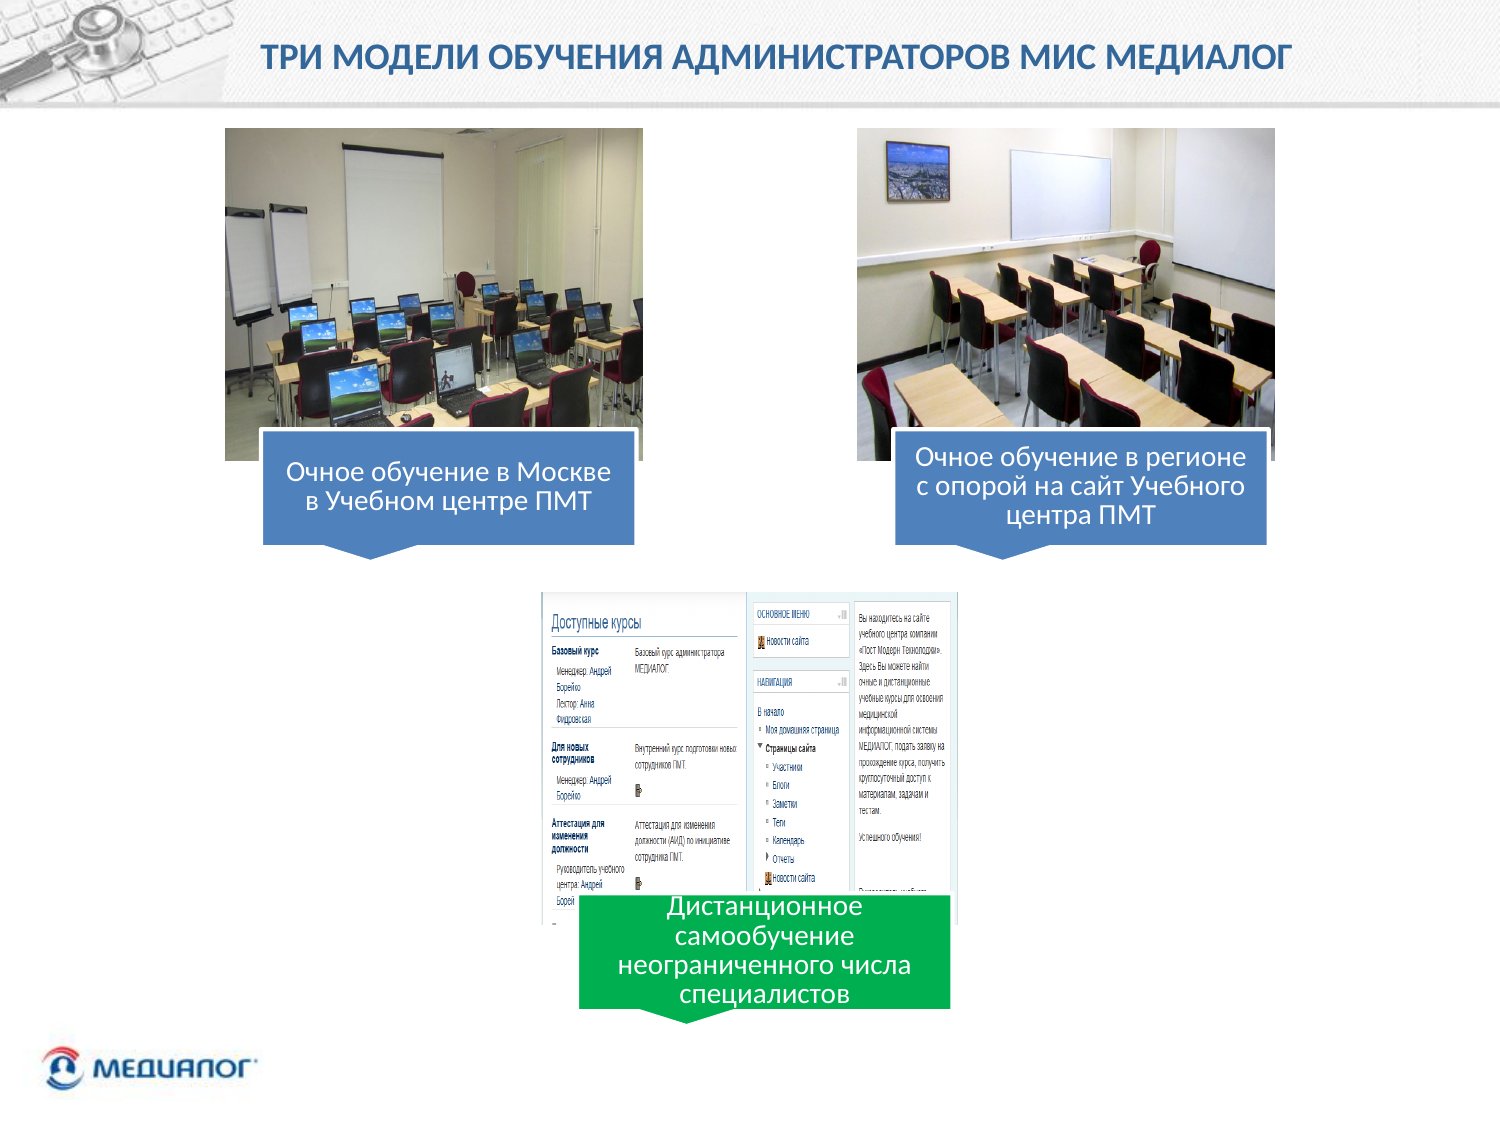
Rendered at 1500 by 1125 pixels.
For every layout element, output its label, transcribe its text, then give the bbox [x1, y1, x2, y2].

text_box ТРИ МОДЕЛИ ОБУЧЕНИЯ АДМИНИСТРАТОРОВ МИС МЕДИАЛОГ [245, 24, 1312, 96]
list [146, 125, 1354, 1012]
picture [0, 0, 1500, 1125]
